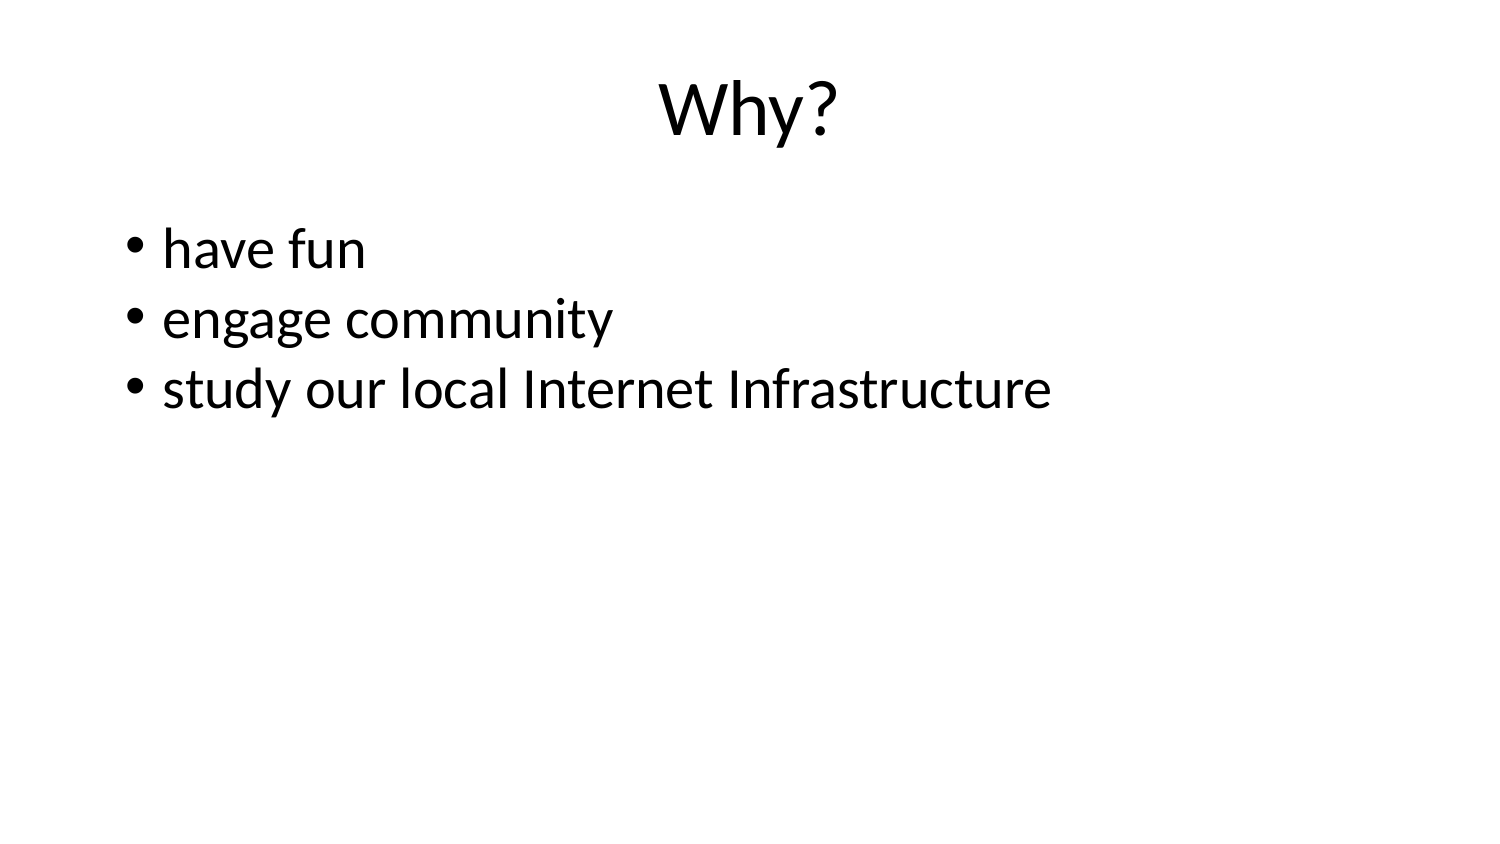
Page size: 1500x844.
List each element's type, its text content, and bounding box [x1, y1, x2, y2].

list have fun engage community study our local Internet Infrastructure [75, 196, 1425, 754]
title Why? [75, 33, 1425, 175]
